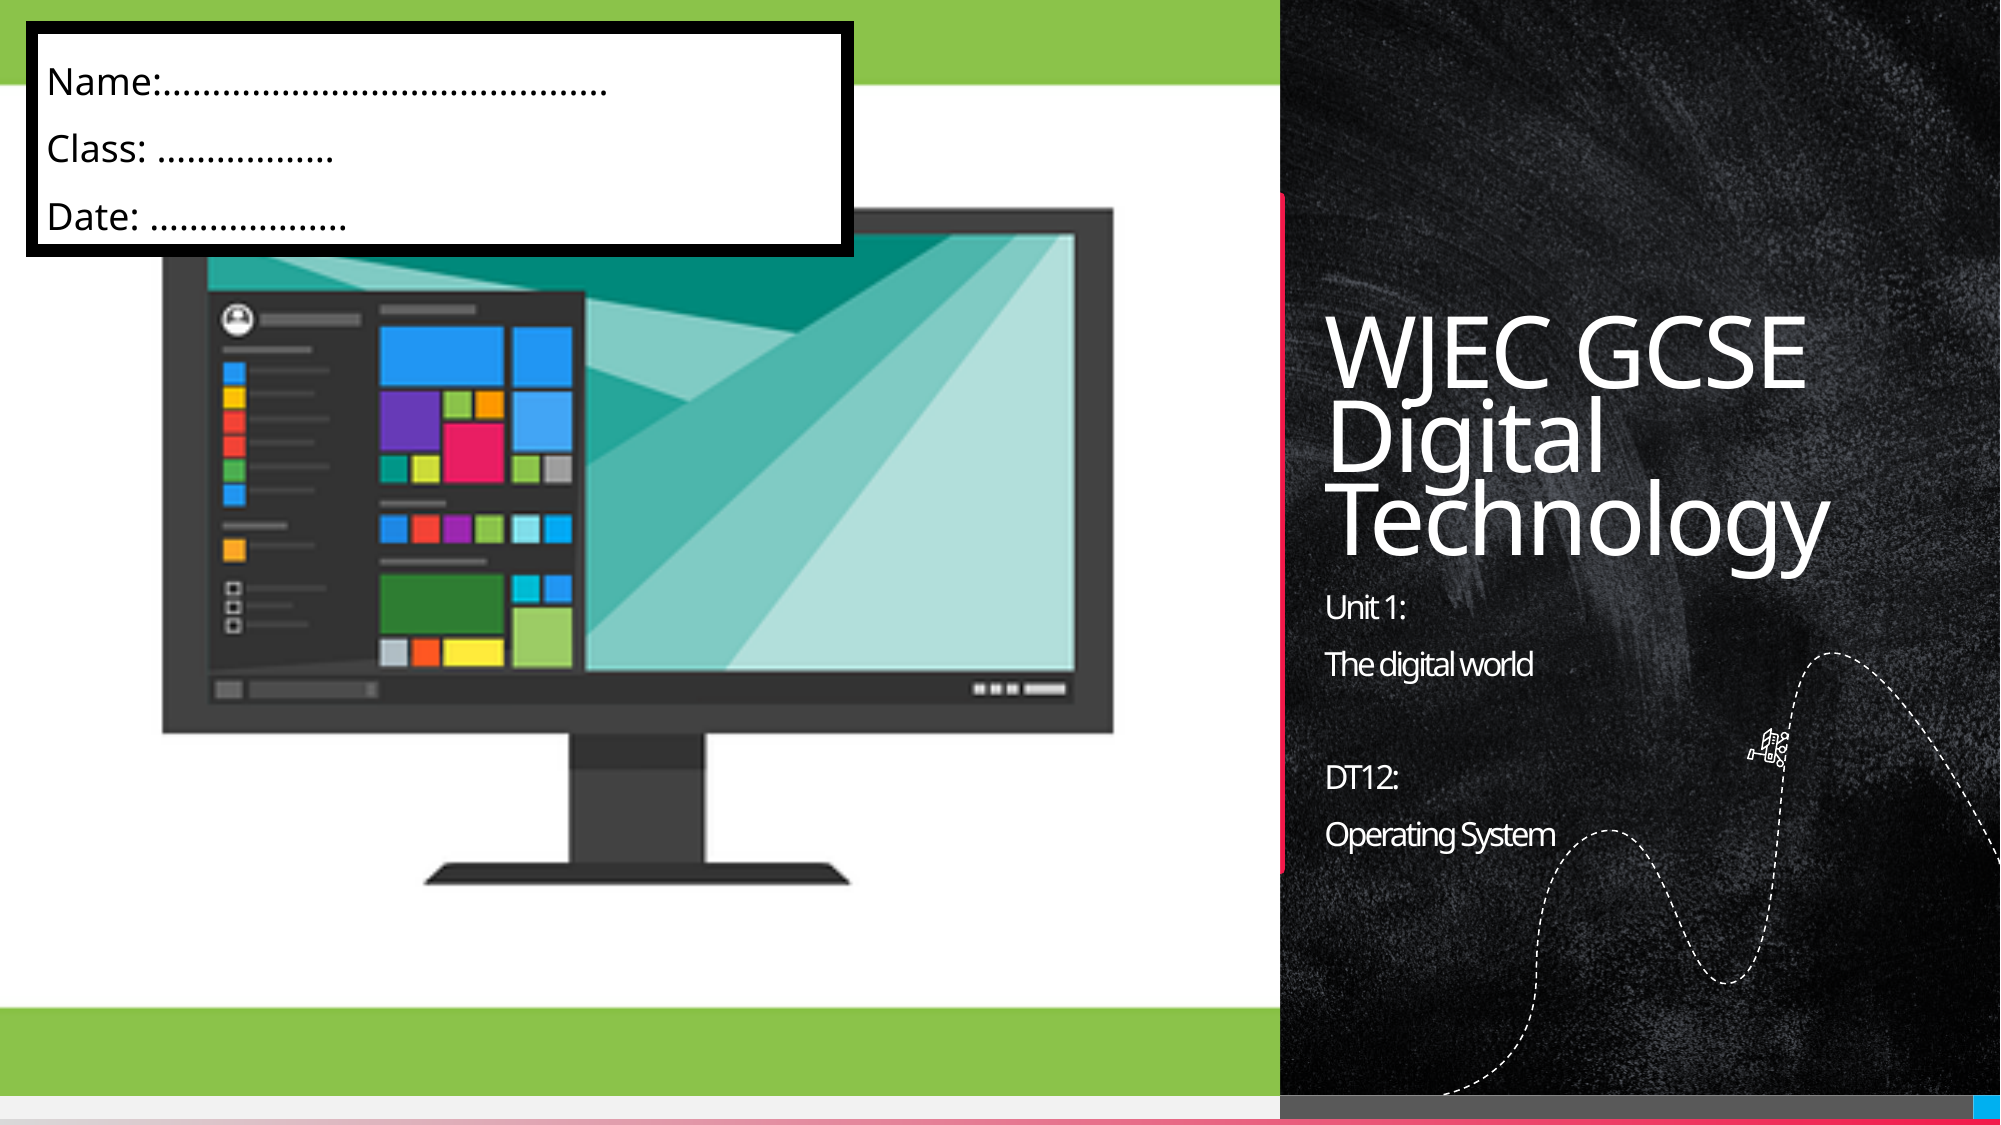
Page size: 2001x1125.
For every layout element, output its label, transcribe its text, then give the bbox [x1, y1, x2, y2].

picture [0, 0, 1281, 1096]
title WJEC GCSE Digital Technology [1324, 321, 1942, 576]
subtitle Unit 1: The digital world DT12: Operating System [1324, 590, 1941, 853]
text_box [1746, 728, 1789, 768]
